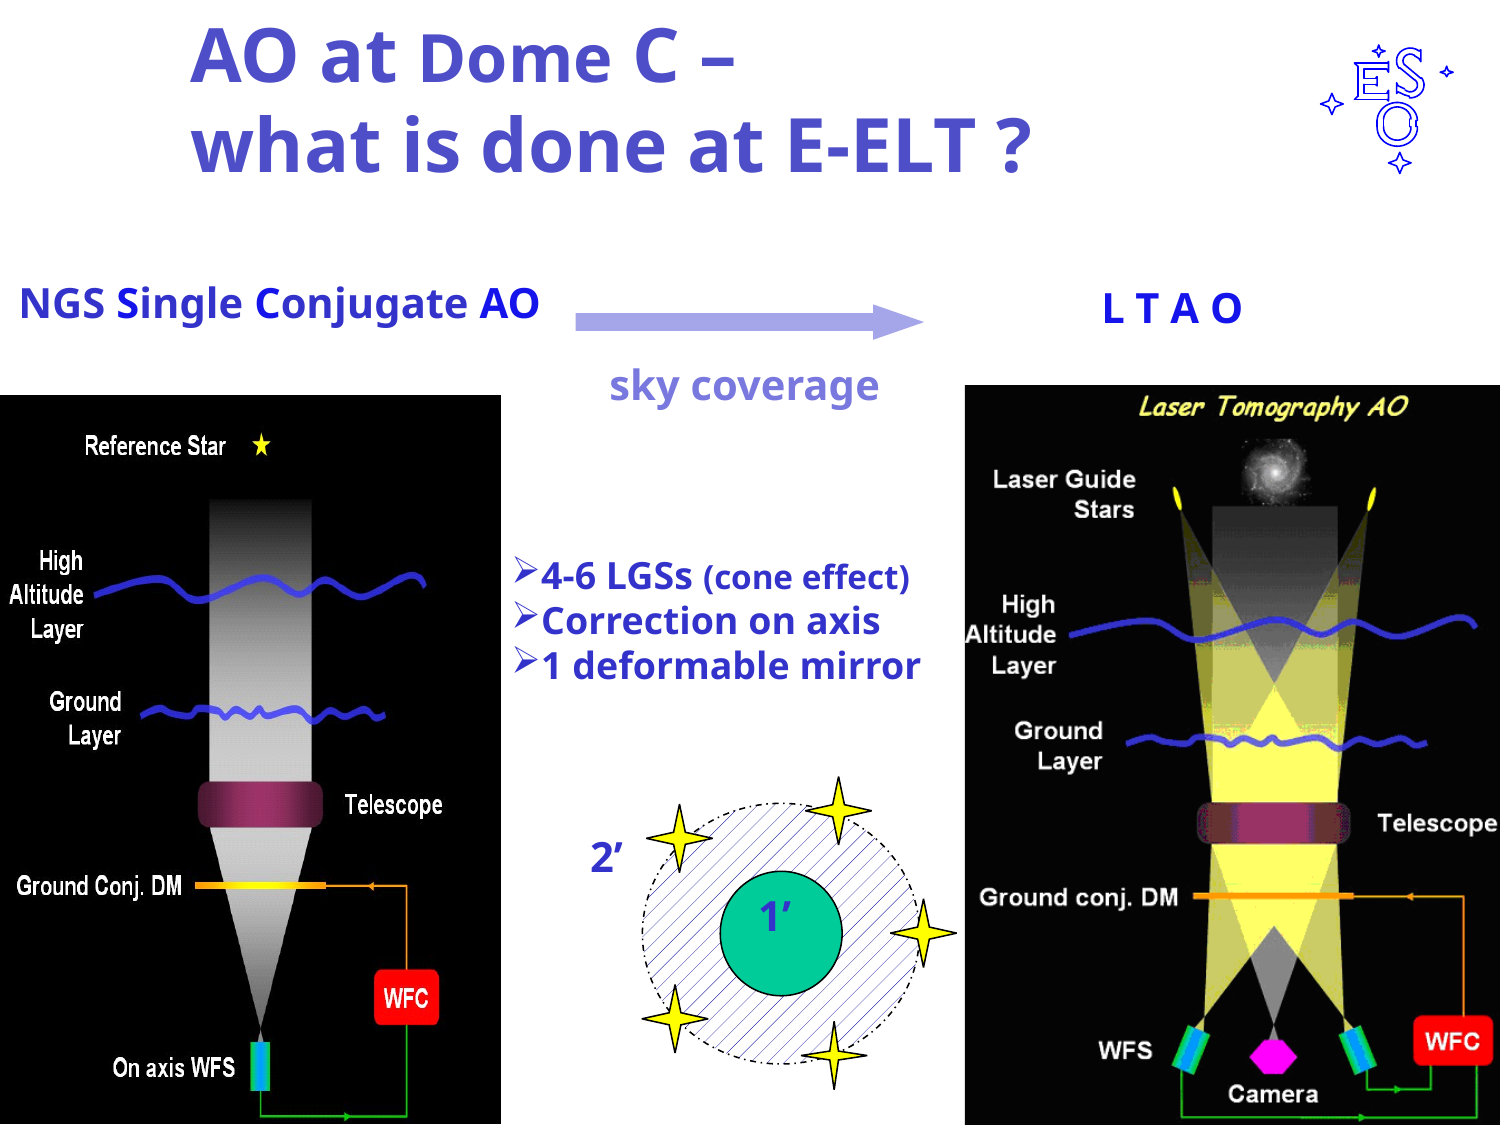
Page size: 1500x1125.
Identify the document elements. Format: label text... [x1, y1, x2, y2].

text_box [496, 245, 1500, 1125]
picture [0, 395, 496, 1125]
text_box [573, 776, 957, 1091]
text_box AO at Dome C – what is done at E-ELT ? [175, 0, 1360, 305]
text_box NGS Single Conjugate AO [3, 269, 491, 335]
